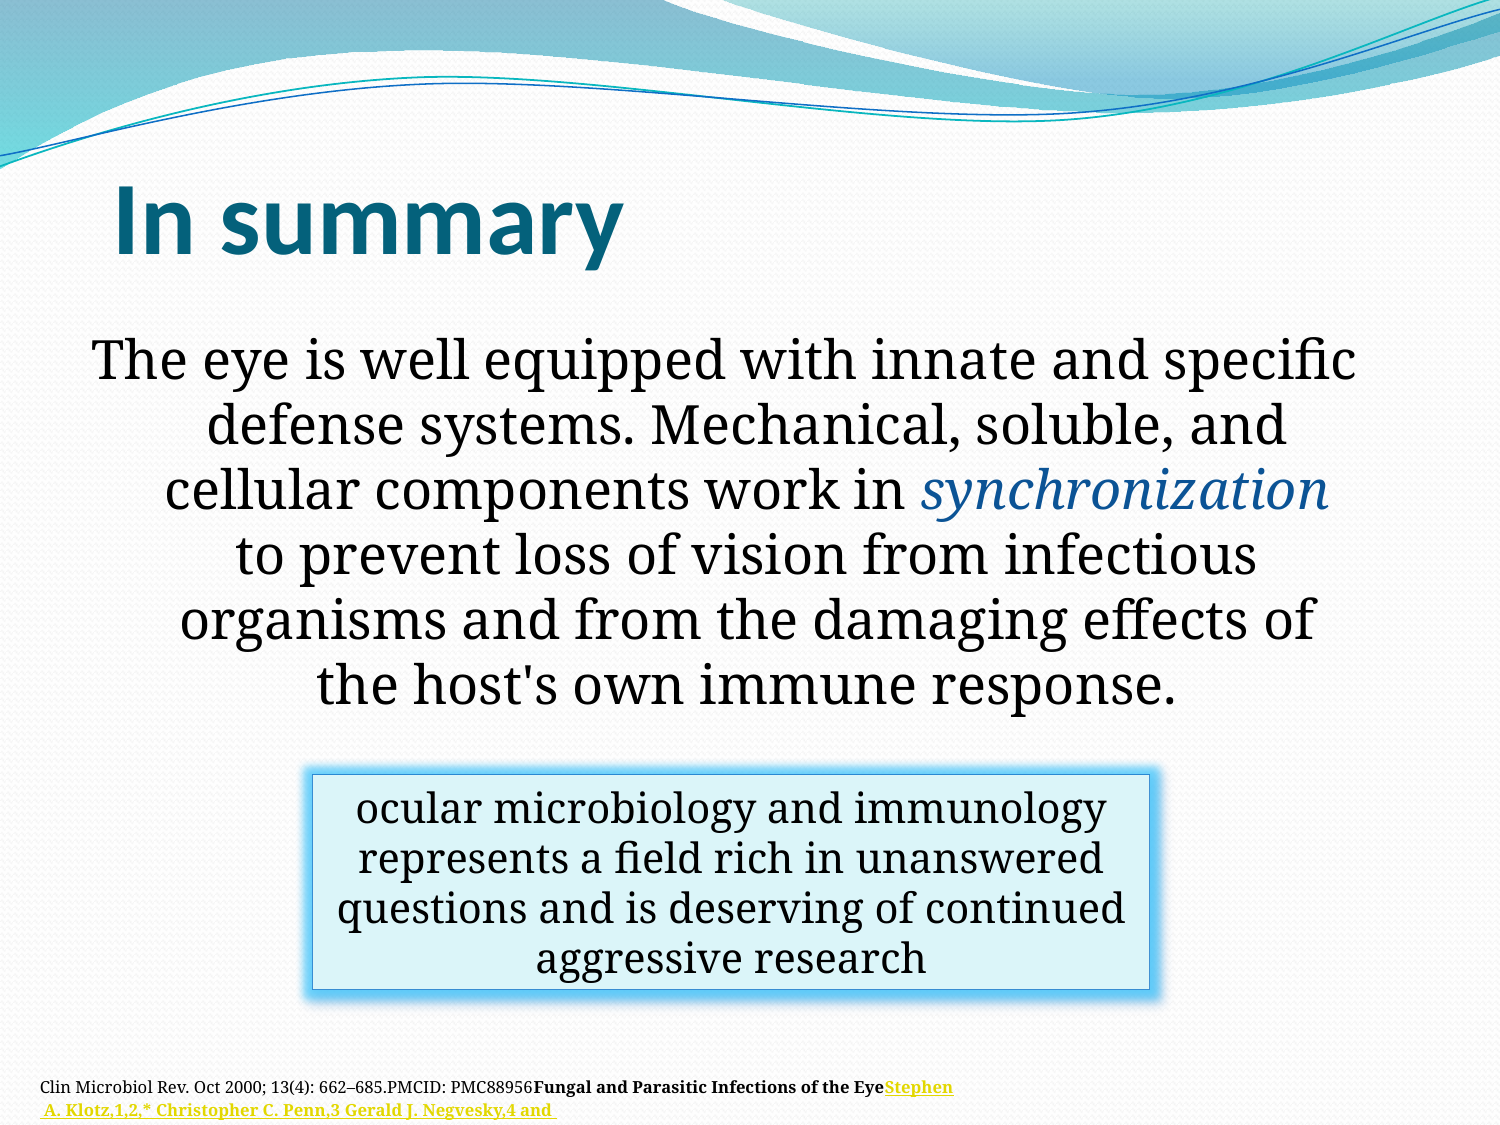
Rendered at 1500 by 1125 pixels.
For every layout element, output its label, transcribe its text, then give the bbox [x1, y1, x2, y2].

title In summary [112, 87, 1463, 275]
list The eye is well equipped with innate and specific defense systems. Mechanical, soluble, and cellular components work in synchronization to prevent loss of vision from infectious organisms and from the damaging effects of the host's own immune response. [75, 317, 1375, 775]
text_box ocular microbiology and immunology represents a field rich in unanswered questions and is deserving of continued aggressive research [312, 774, 1150, 990]
text_box Clin Microbiol Rev. Oct 2000; 13(4): 662–685.PMCID: PMC88956Fungal and Parasitic Infections of the EyeStephen A. Klotz,1,2,* Christopher C. Penn,3 Gerald J. Negvesky,4 and Salim I. Butrus4Author information ► Copyright and License information ► [24, 1069, 1025, 1125]
